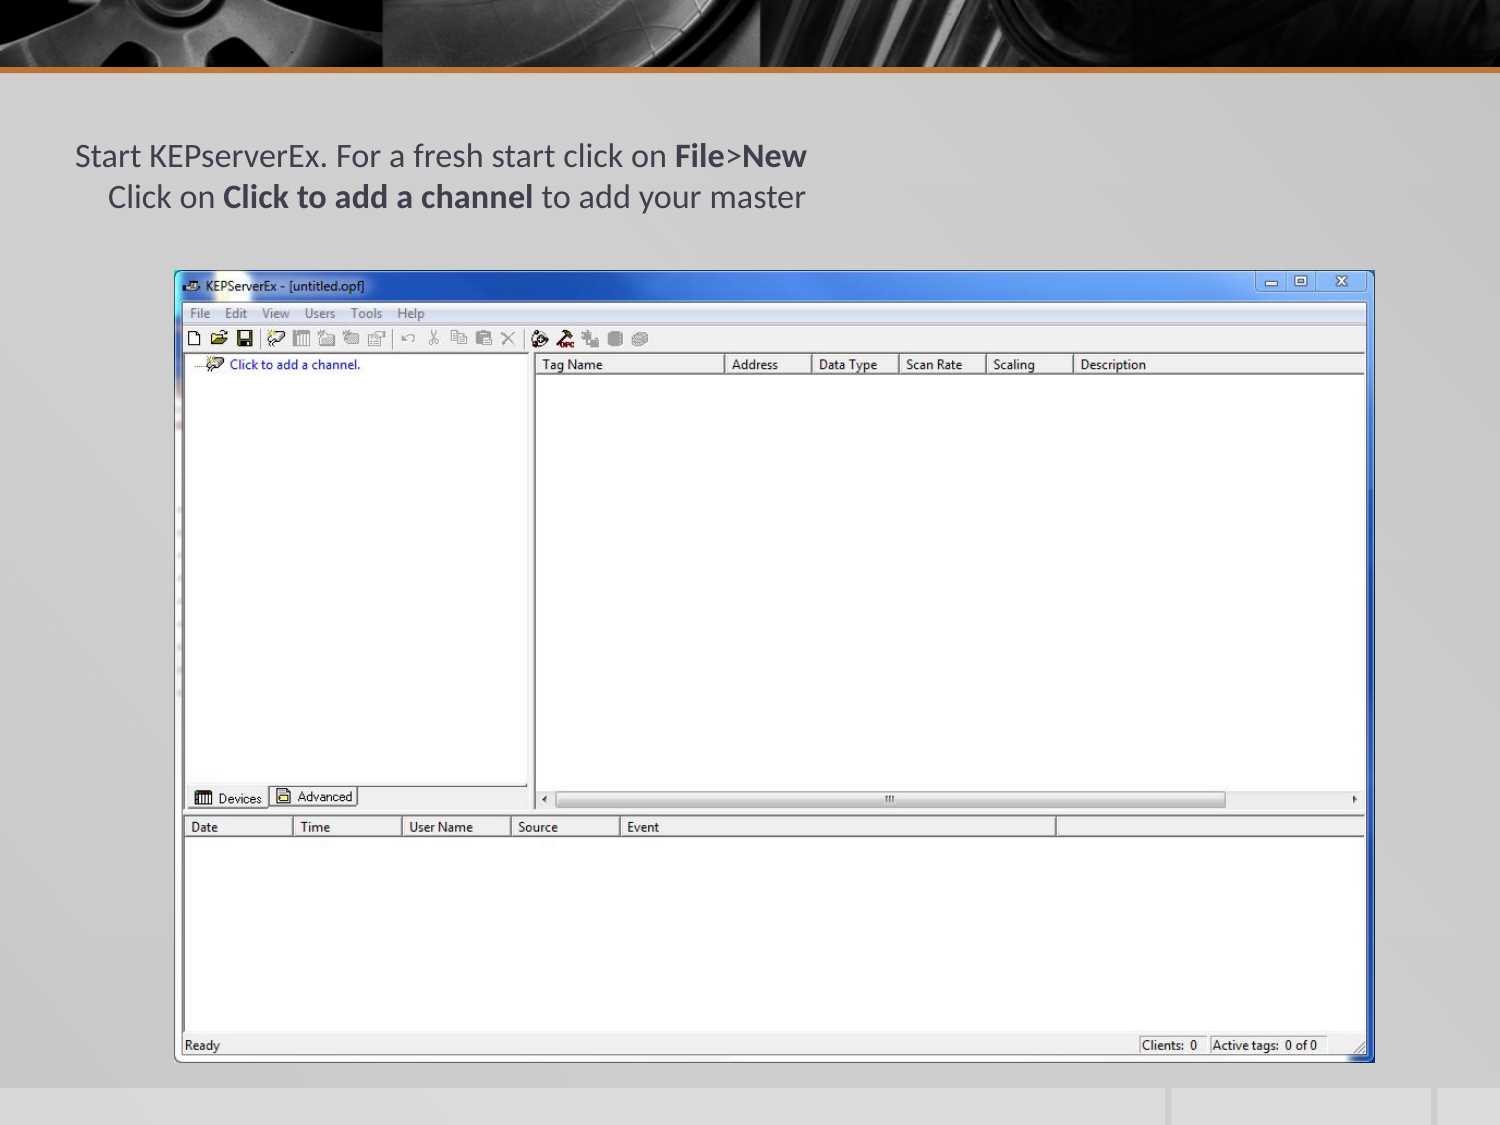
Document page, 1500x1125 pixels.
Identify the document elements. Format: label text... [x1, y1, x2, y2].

picture [0, 0, 1500, 67]
title Start KEPserverEx. For a fresh start click on File>New Click on Click to add a channel to add your master [75, 125, 1425, 250]
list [174, 270, 1375, 1063]
